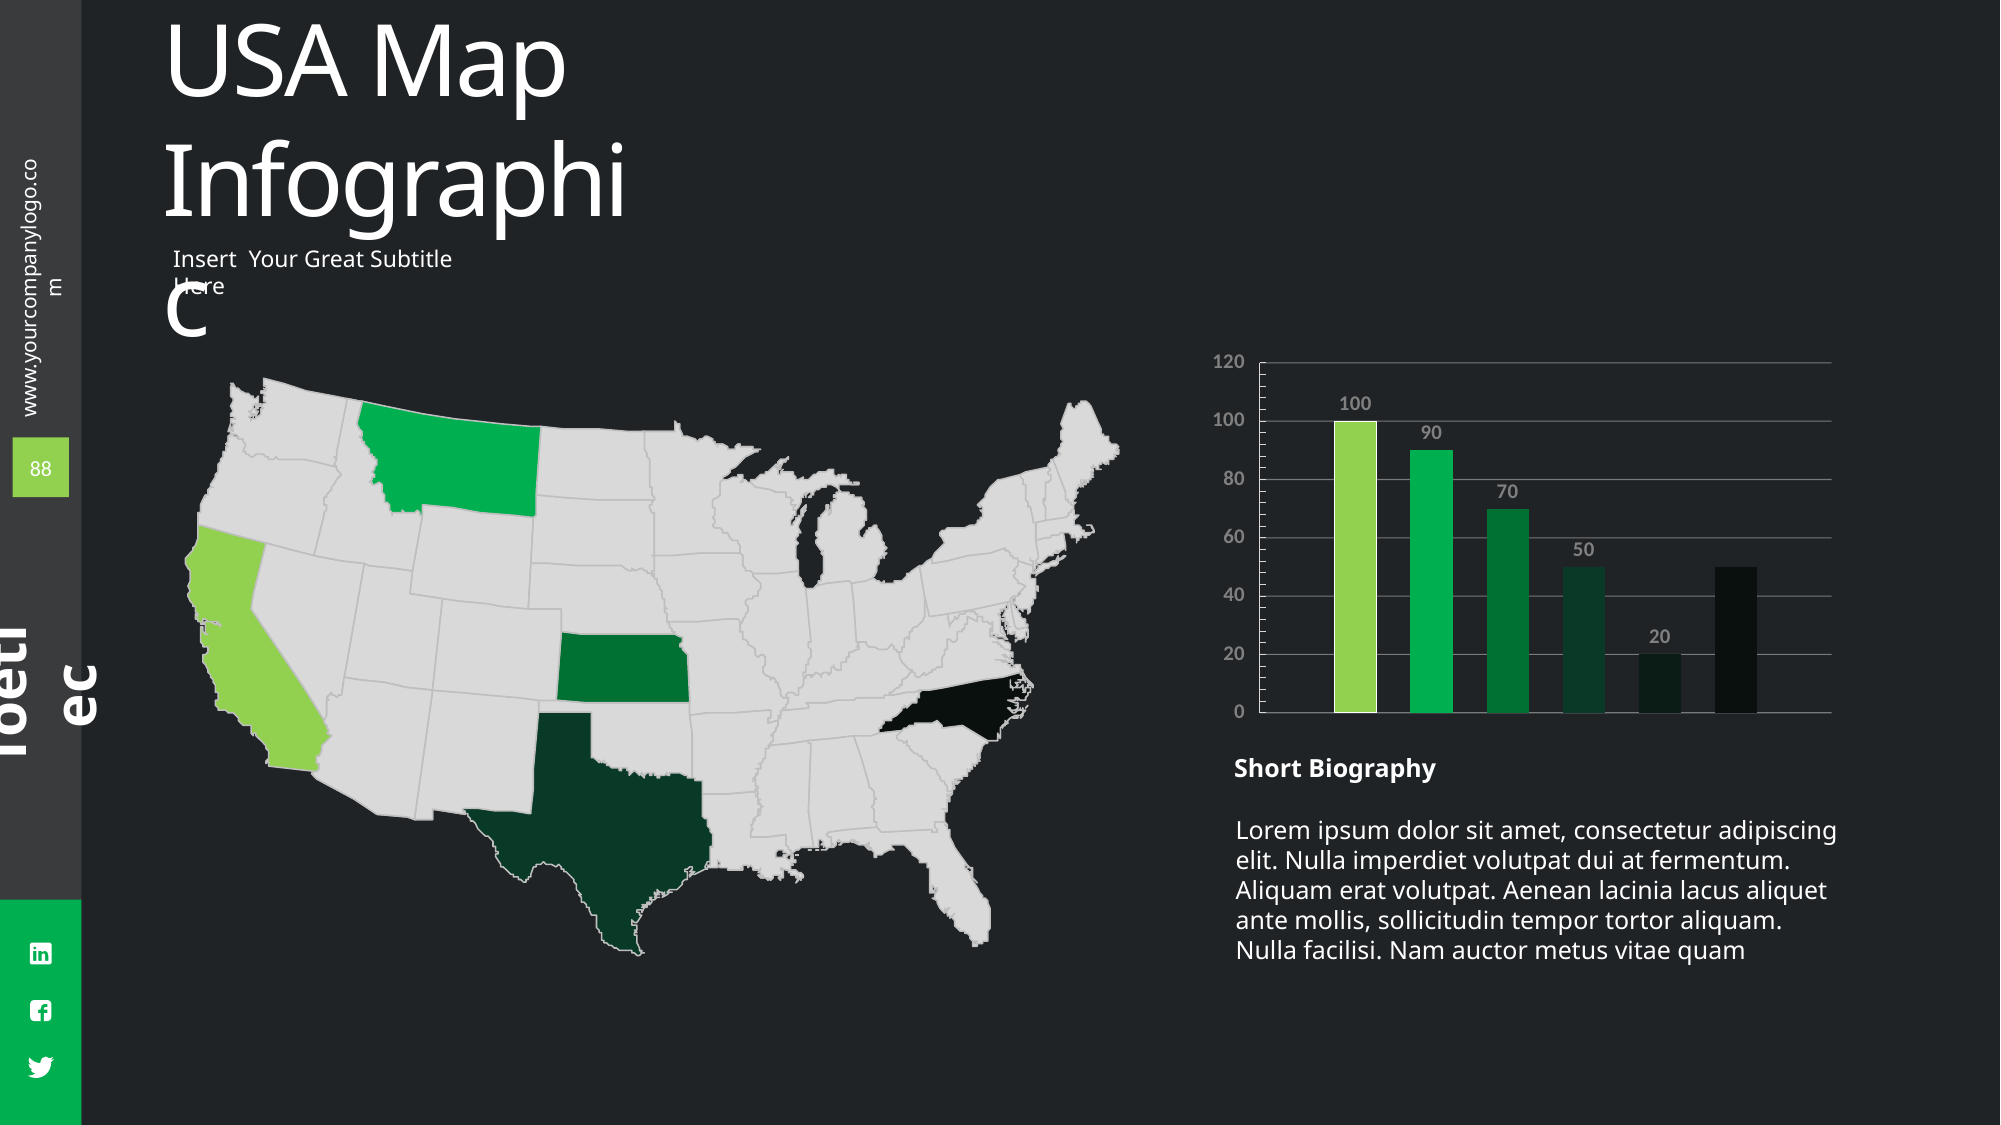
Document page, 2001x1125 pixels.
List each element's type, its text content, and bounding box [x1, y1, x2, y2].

text_box Lorem ipsum dolor sit amet, consectetur adipiscing elit. Nulla imperdiet volutpat dui at fermentum. Aliquam erat volutpat. Aenean lacinia lacus aliquet ante mollis, sollicitudin tempor tortor aliquam. Nulla facilisi. Nam auctor metus vitae quam [1220, 807, 1861, 972]
chart [1199, 344, 1845, 731]
text_box USA Map Infographic [147, 116, 677, 236]
text_box Short Biography [1219, 733, 1504, 802]
text_box Insert Your Great Subtitle Here [158, 237, 512, 307]
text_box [185, 378, 1119, 956]
slide_number 88 [12, 437, 69, 498]
